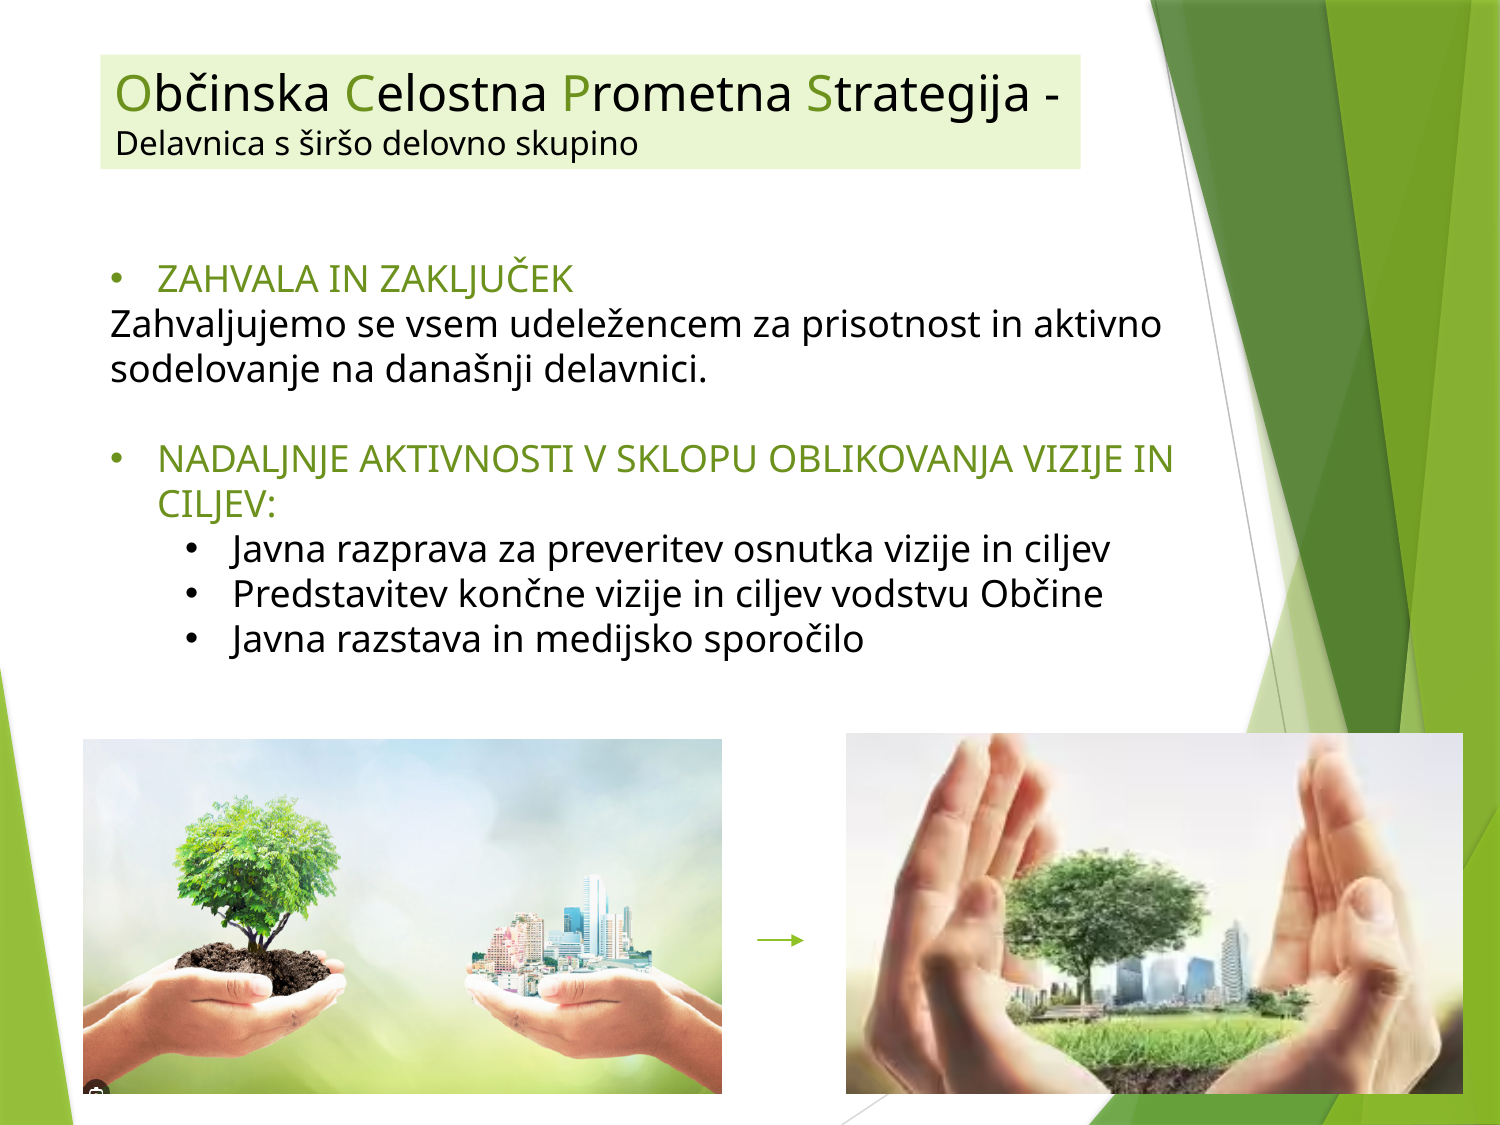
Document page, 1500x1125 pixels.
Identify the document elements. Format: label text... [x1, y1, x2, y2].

picture [82, 739, 722, 1095]
text_box ZAHVALA IN ZAKLJUČEK Zahvaljujemo se vsem udeležencem za prisotnost in aktivno sodelovanje na današnji delavnici. NADALJNJE AKTIVNOSTI V SKLOPU OBLIKOVANJA VIZIJE IN CILJEV: Javna razprava za preveritev osnutka vizije in ciljev Predstavitev končne vizije in ciljev vodstvu Občine Javna razstava in medijsko sporočilo [95, 248, 1270, 713]
text_box Občinska Celostna Prometna Strategija - Delavnica s širšo delovno skupino [100, 54, 1081, 170]
picture [845, 732, 1463, 1095]
